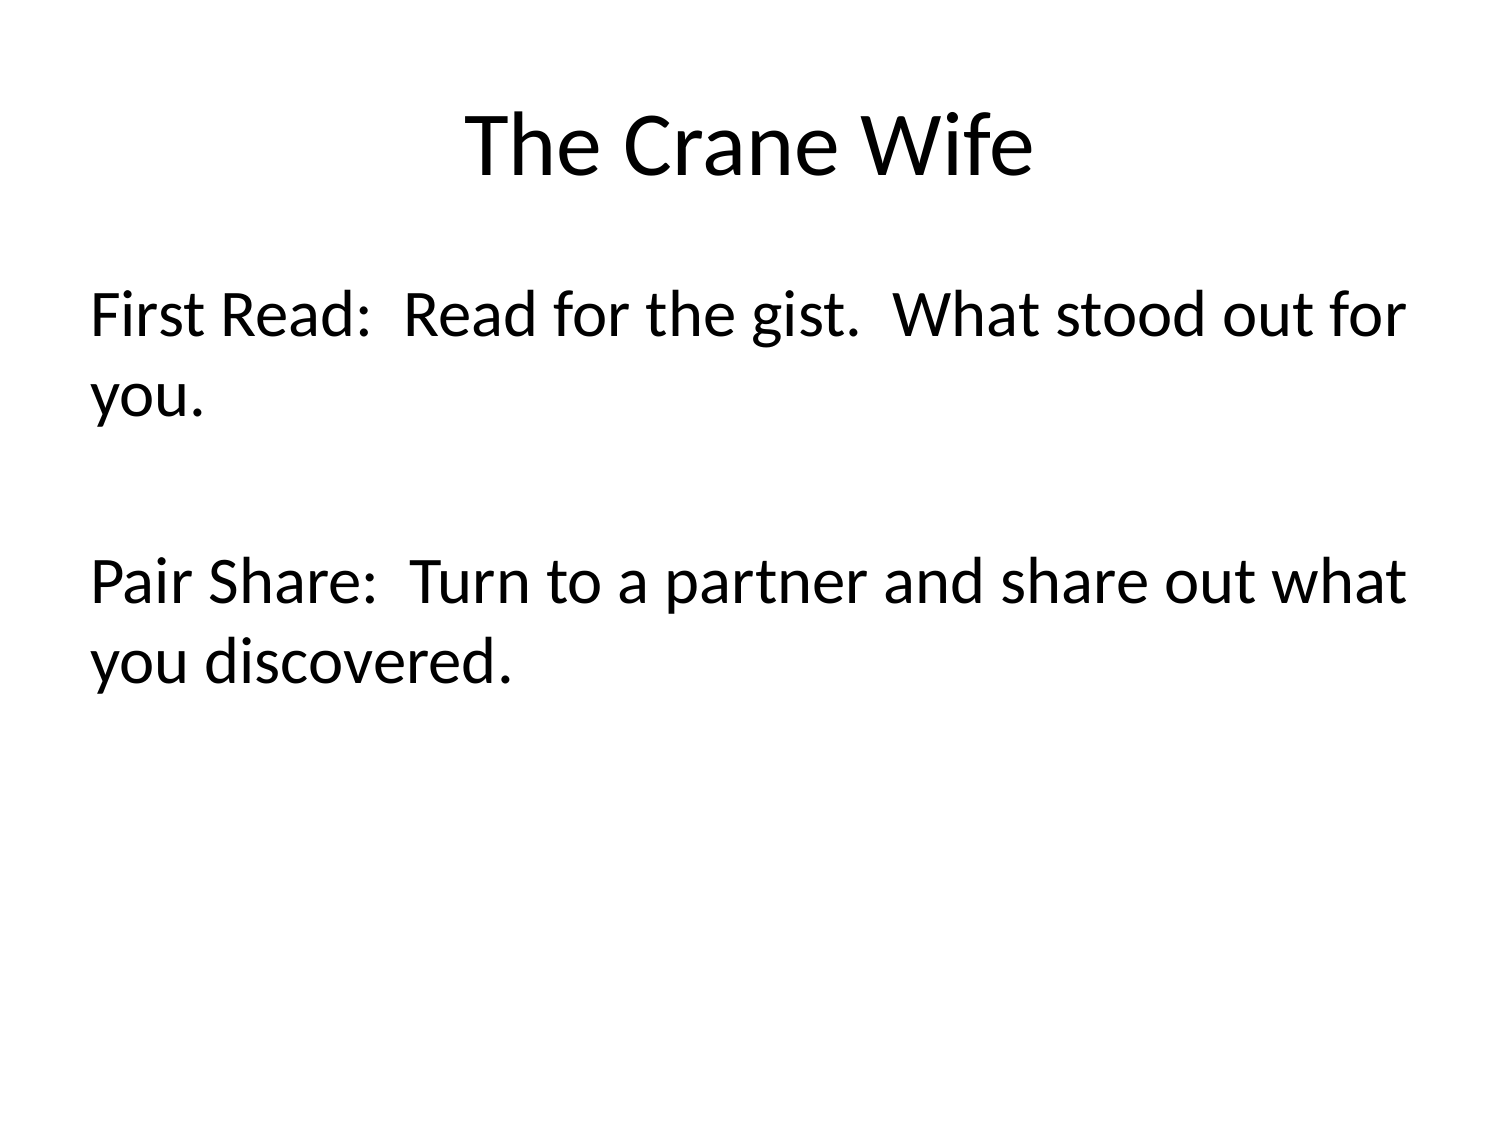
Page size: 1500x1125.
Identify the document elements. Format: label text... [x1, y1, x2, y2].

list First Read: Read for the gist. What stood out for you. Pair Share: Turn to a partner and share out what you discovered. [75, 262, 1425, 1005]
title The Crane Wife [75, 45, 1425, 233]
